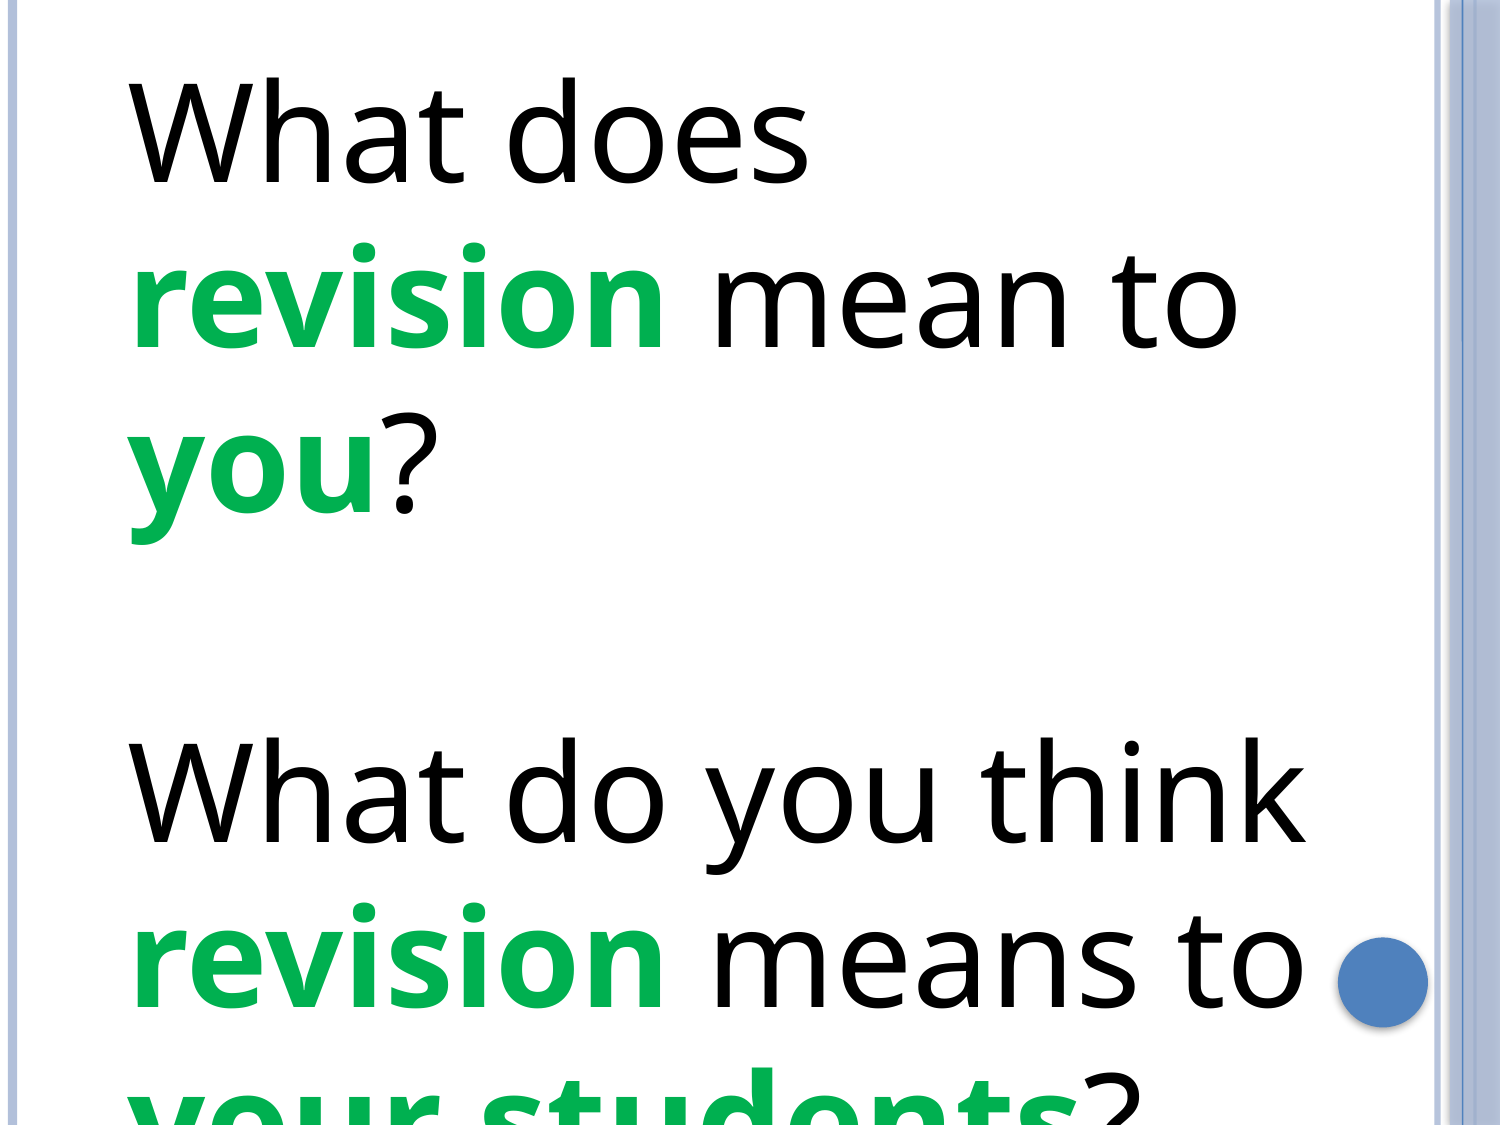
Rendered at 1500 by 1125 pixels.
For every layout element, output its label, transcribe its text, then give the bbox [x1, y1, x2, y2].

text_box What does revision mean to you? What do you think revision means to your students? [112, 37, 1338, 1125]
